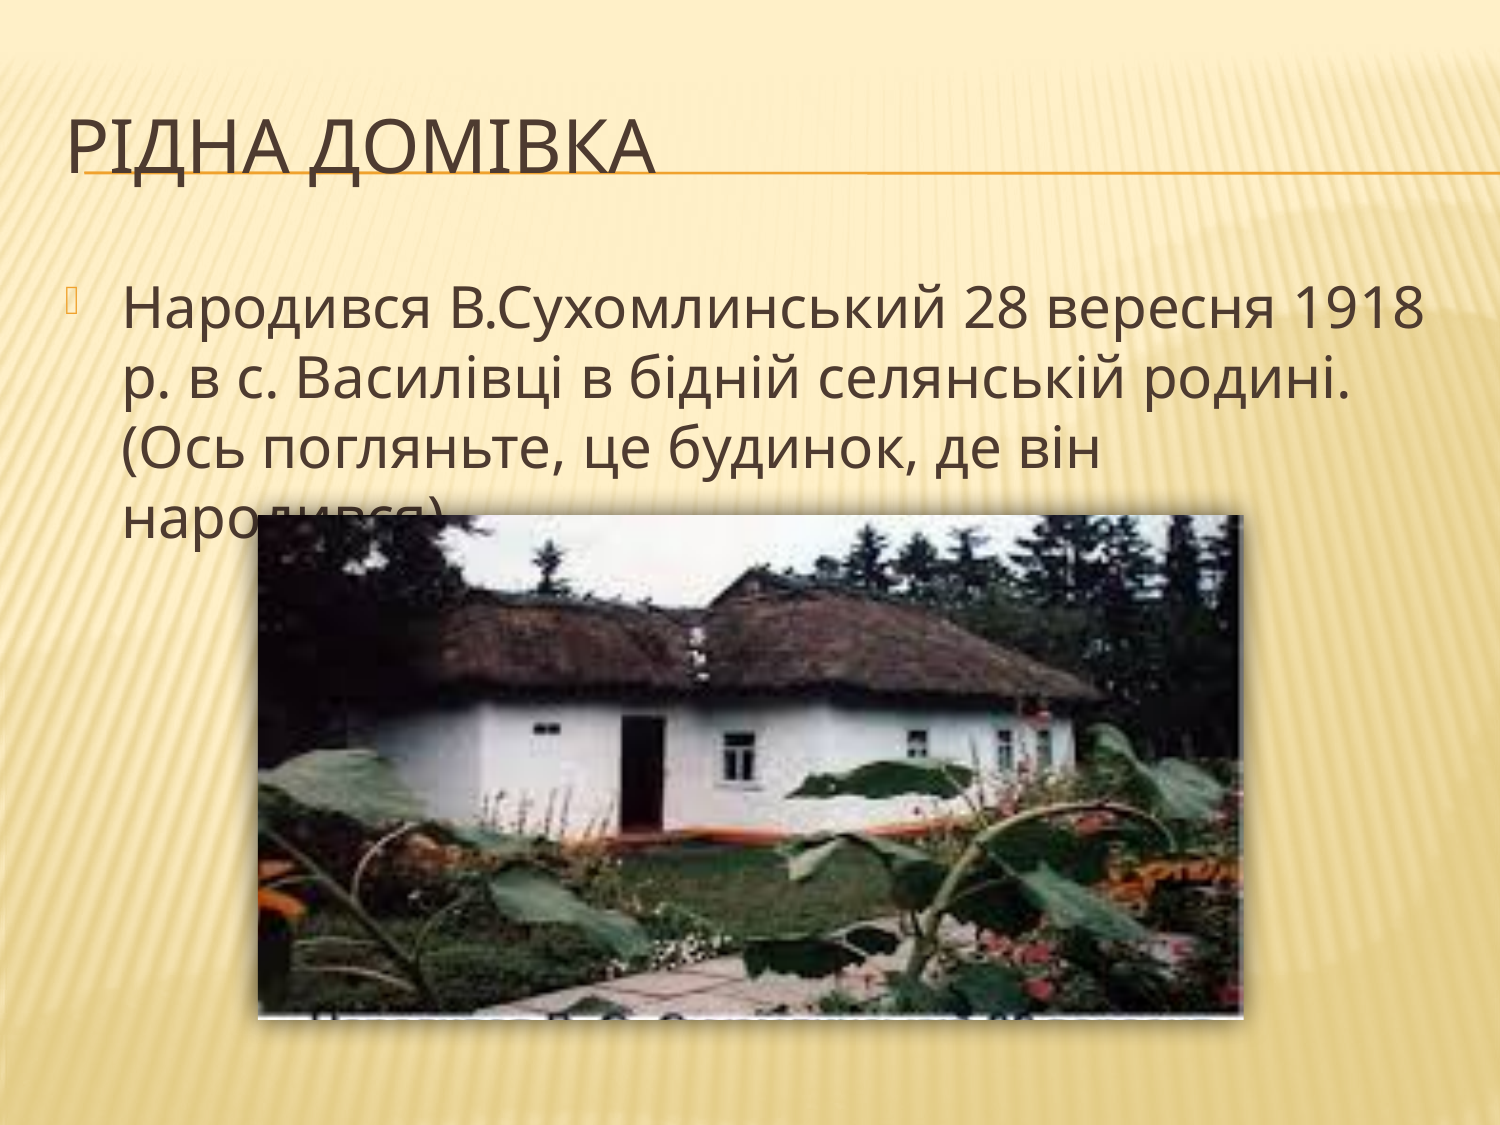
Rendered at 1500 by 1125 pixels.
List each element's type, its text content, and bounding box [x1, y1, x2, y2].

list Народився В.Сухомлинський 28 вересня 1918 р. в с. Василівці в бідній селянській родині. (Ось погляньте, це будинок, де він народився) [50, 262, 1442, 1038]
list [257, 515, 1244, 1020]
title Рідна домівка [49, 75, 1475, 213]
